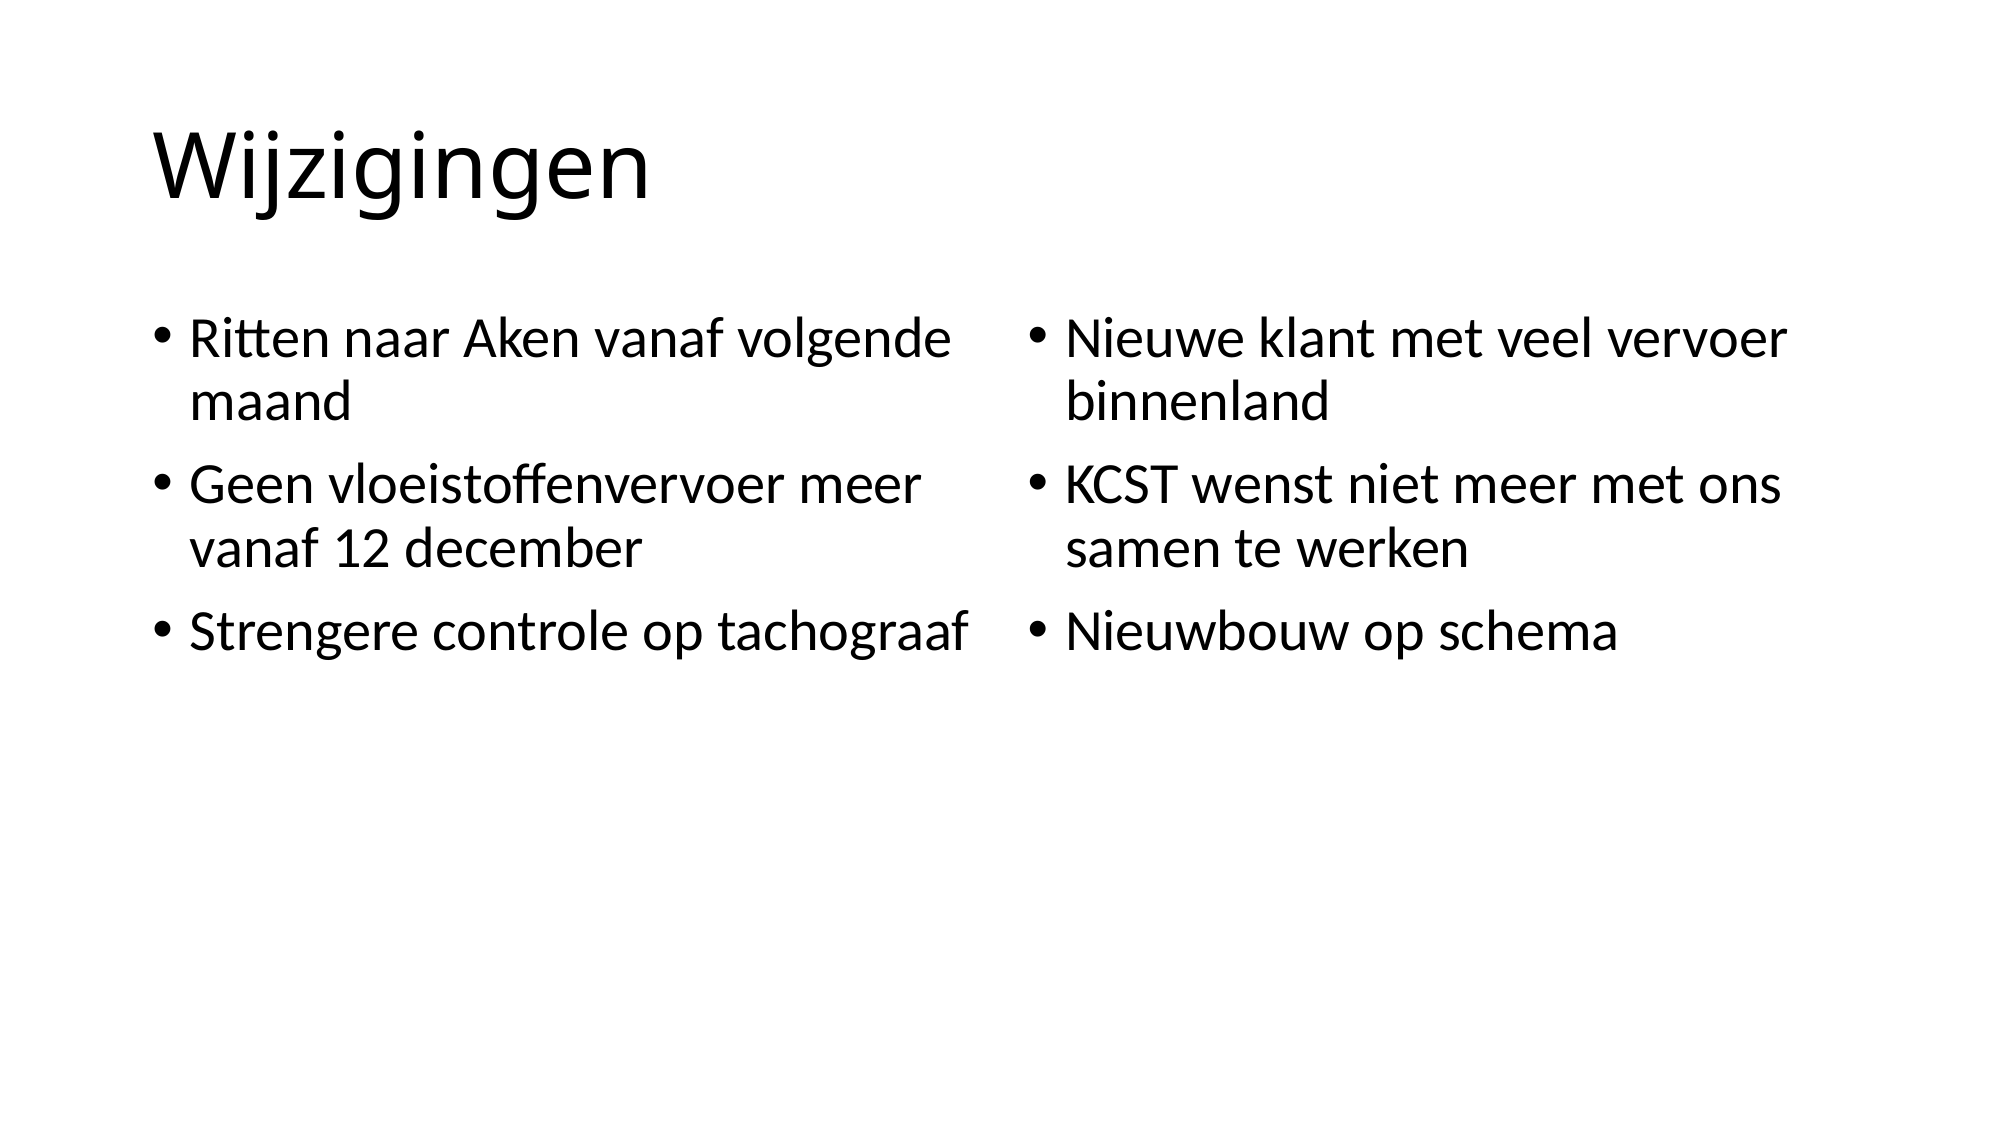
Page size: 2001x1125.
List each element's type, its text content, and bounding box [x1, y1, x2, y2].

list Ritten naar Aken vanaf volgende maand Geen vloeistoffenvervoer meer vanaf 12 december Strengere controle op tachograaf [137, 299, 988, 1014]
list Nieuwe klant met veel vervoer binnenland KCST wenst niet meer met ons samen te werken Nieuwbouw op schema [1012, 299, 1863, 1014]
title Wijzigingen [137, 59, 1863, 278]
